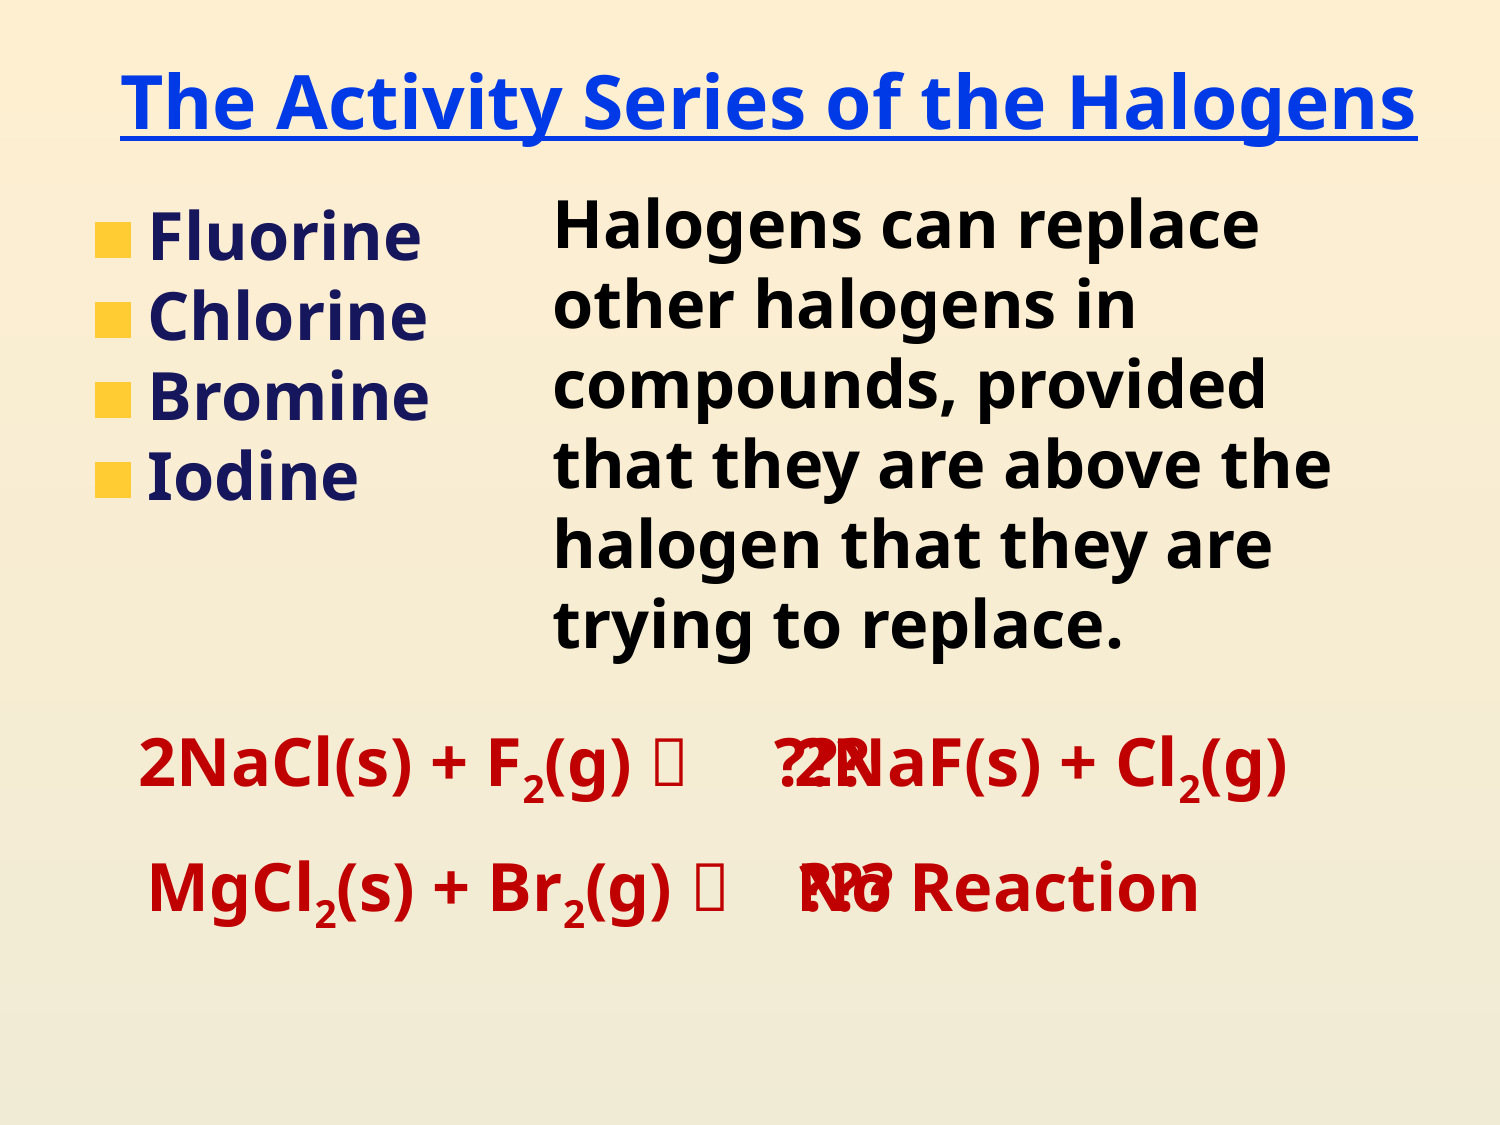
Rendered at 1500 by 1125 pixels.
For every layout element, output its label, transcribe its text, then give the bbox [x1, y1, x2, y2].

picture [83, 450, 131, 498]
picture [83, 210, 131, 258]
text_box 2NaCl(s) + F2(g)  [123, 712, 705, 819]
picture [83, 290, 131, 338]
text_box ??? [759, 712, 885, 808]
text_box Halogens can replace other halogens in compounds, provided that they are above the halogen that they are trying to replace. [537, 174, 1400, 670]
text_box No Reaction [782, 837, 1217, 933]
text_box Fluorine Chlorine Bromine Iodine [68, 186, 447, 522]
picture [83, 370, 131, 418]
text_box MgCl2(s) + Br2(g)  [131, 837, 745, 944]
title The Activity Series of the Halogens [74, 49, 1463, 151]
text_box 2NaF(s) + Cl2(g) [780, 712, 1304, 819]
